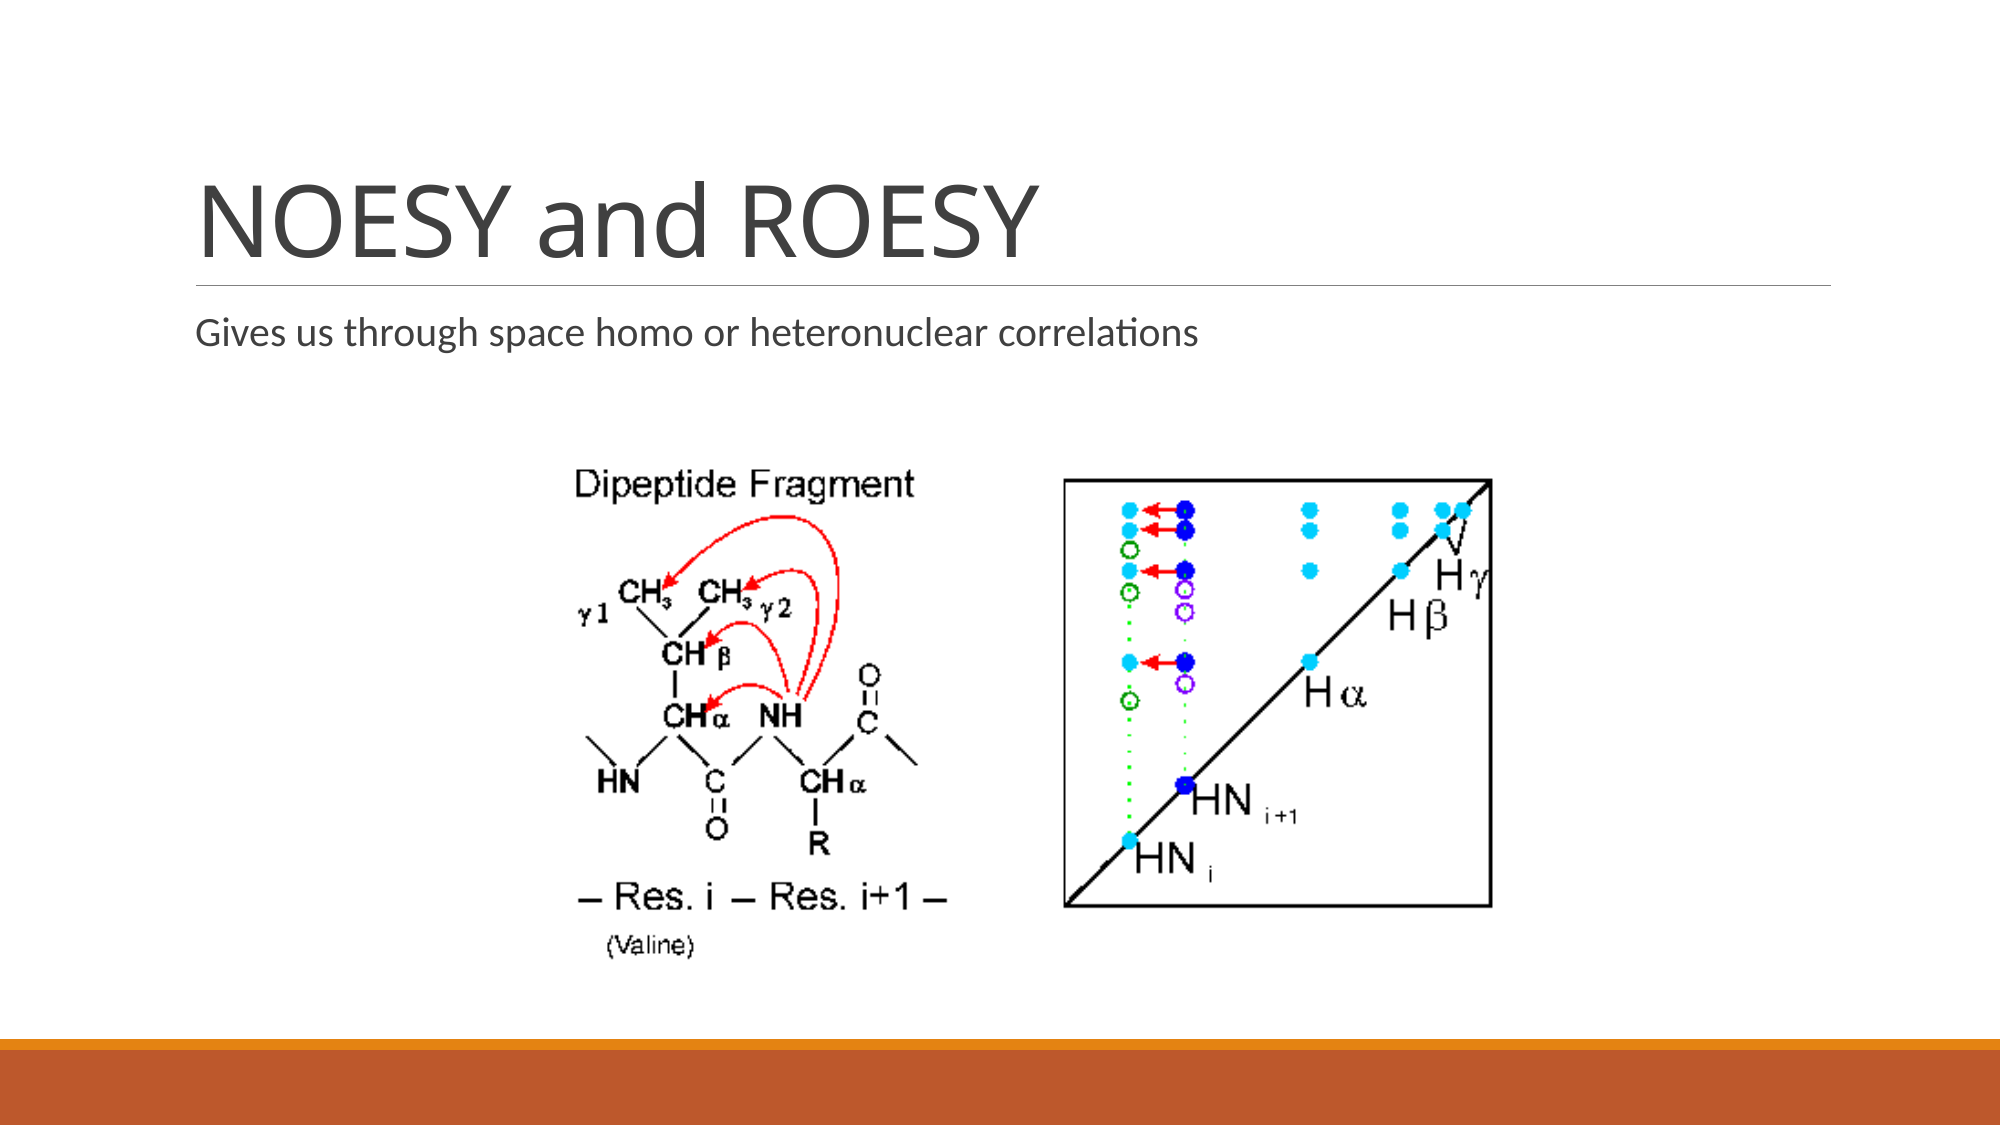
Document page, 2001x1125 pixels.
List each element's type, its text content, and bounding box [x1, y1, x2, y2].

title NOESY and ROESY [180, 47, 1830, 285]
picture [513, 417, 1565, 964]
list Gives us through space homo or heteronuclear correlations [180, 302, 1830, 963]
